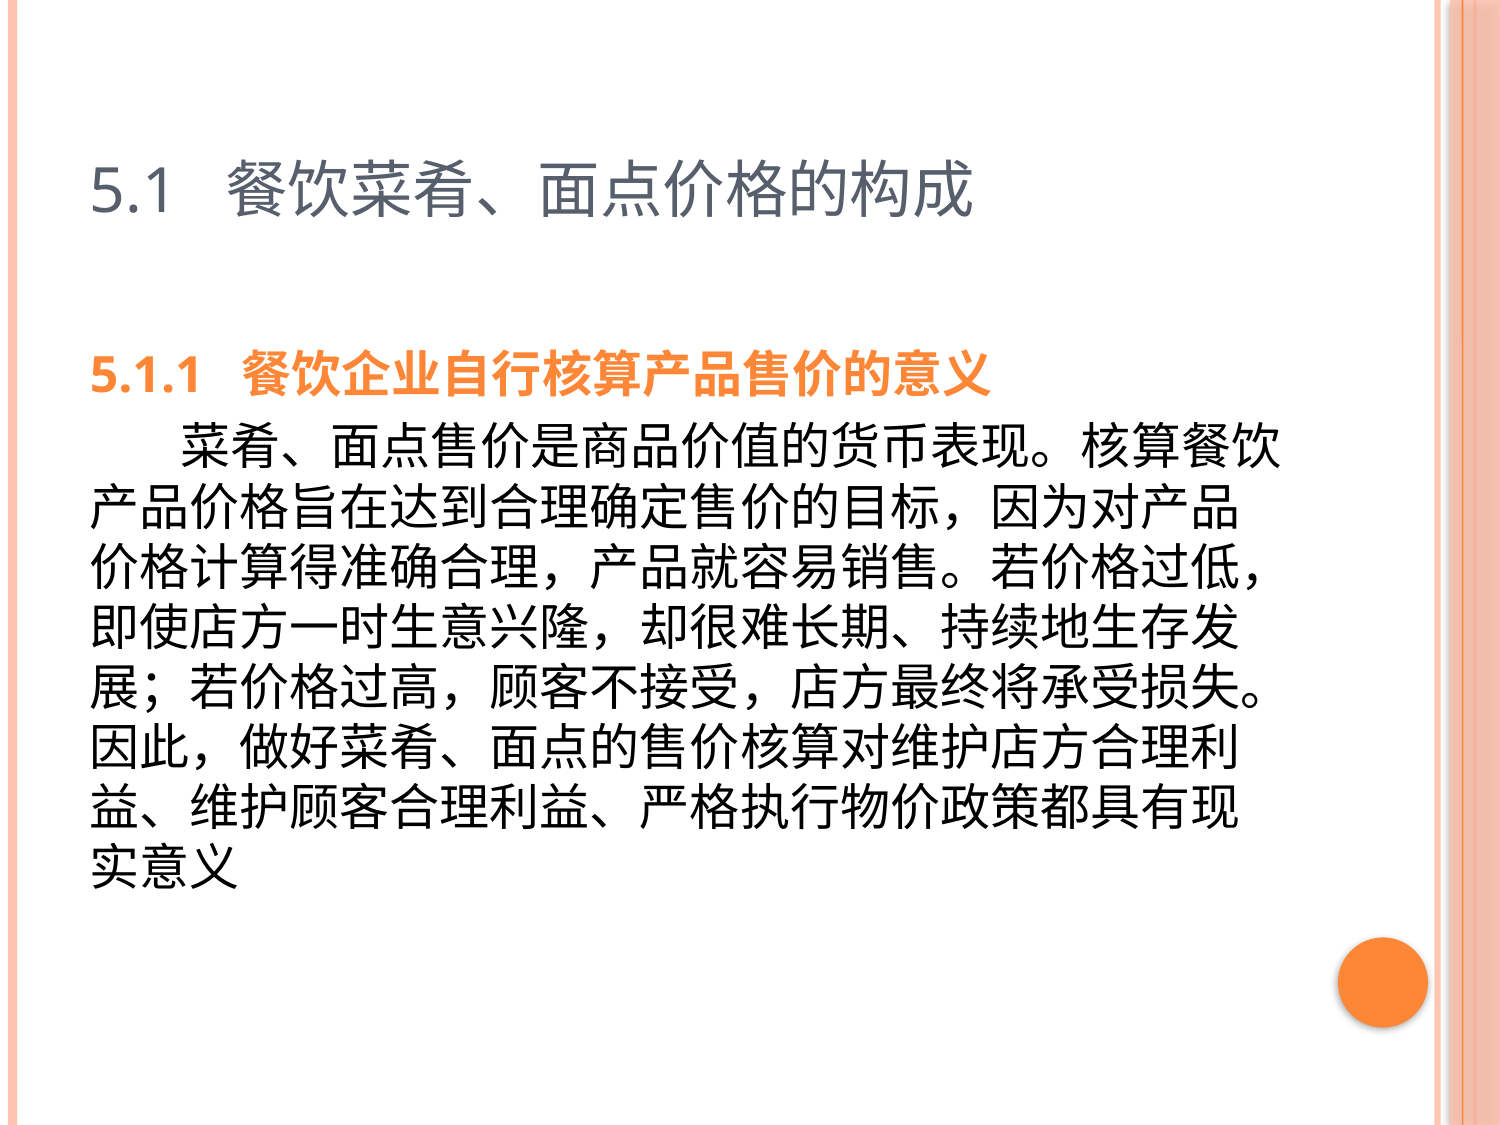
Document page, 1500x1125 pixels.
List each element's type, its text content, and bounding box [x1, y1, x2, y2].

title 5.1 餐饮菜肴、面点价格的构成 [75, 45, 1300, 233]
list 5.1.1 餐饮企业自行核算产品售价的意义 菜肴、面点售价是商品价值的货币表现。核算餐饮产品价格旨在达到合理确定售价的目标，因为对产品价格计算得准确合理，产品就容易销售。若价格过低，即使店方一时生意兴隆，却很难长期、持续地生存发展；若价格过高，顾客不接受，店方最终将承受损失。因此，做好菜肴、面点的售价核算对维护店方合理利益、维护顾客合理利益、严格执行物价政策都具有现实意义 [74, 262, 1301, 1063]
